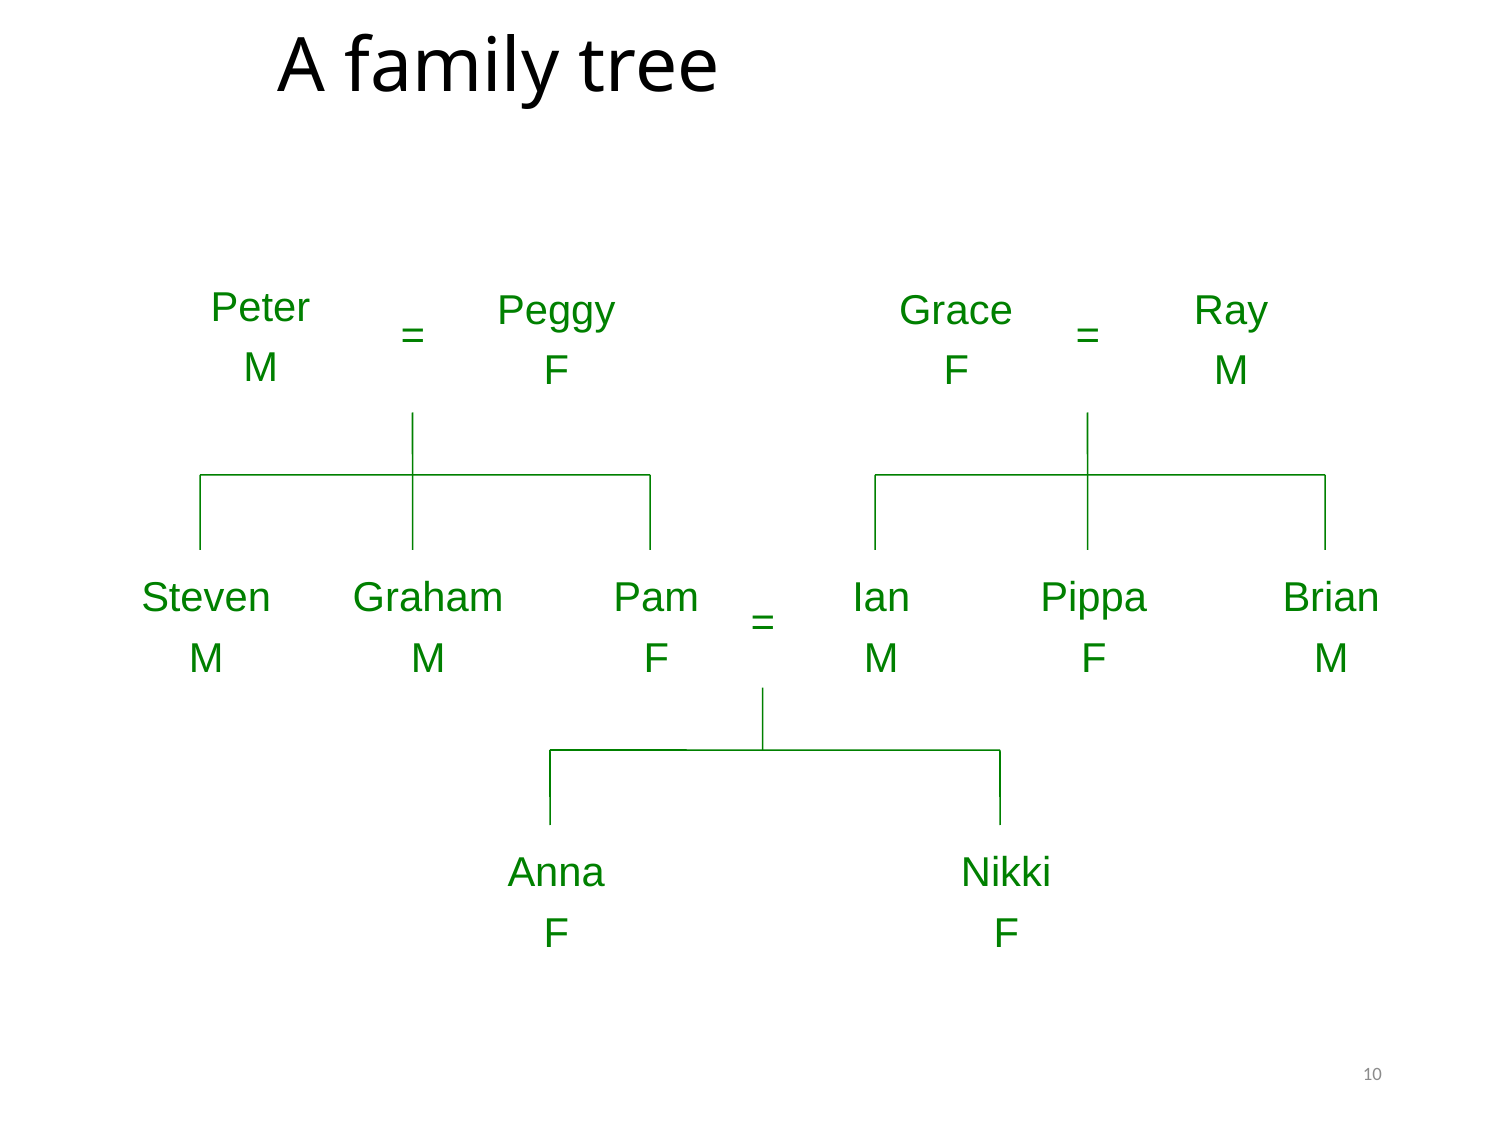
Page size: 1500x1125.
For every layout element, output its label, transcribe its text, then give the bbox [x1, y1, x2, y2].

text_box Nikki F [912, 837, 1100, 963]
text_box Grace F [862, 274, 1050, 400]
title A family tree [262, 0, 1500, 148]
text_box Pippa F [999, 562, 1188, 688]
text_box = [362, 299, 462, 364]
text_box Anna F [462, 837, 650, 963]
text_box = [712, 587, 813, 651]
text_box Ian M [787, 562, 975, 688]
text_box Pam F [562, 562, 750, 688]
text_box Steven M [112, 562, 300, 688]
text_box = [1037, 299, 1138, 364]
text_box Brian M [1237, 562, 1425, 688]
text_box Peter M [166, 272, 355, 398]
text_box Peggy F [462, 274, 650, 400]
text_box Ray M [1137, 274, 1325, 400]
text_box Graham M [324, 562, 532, 688]
slide_number 10 [1059, 1042, 1397, 1103]
